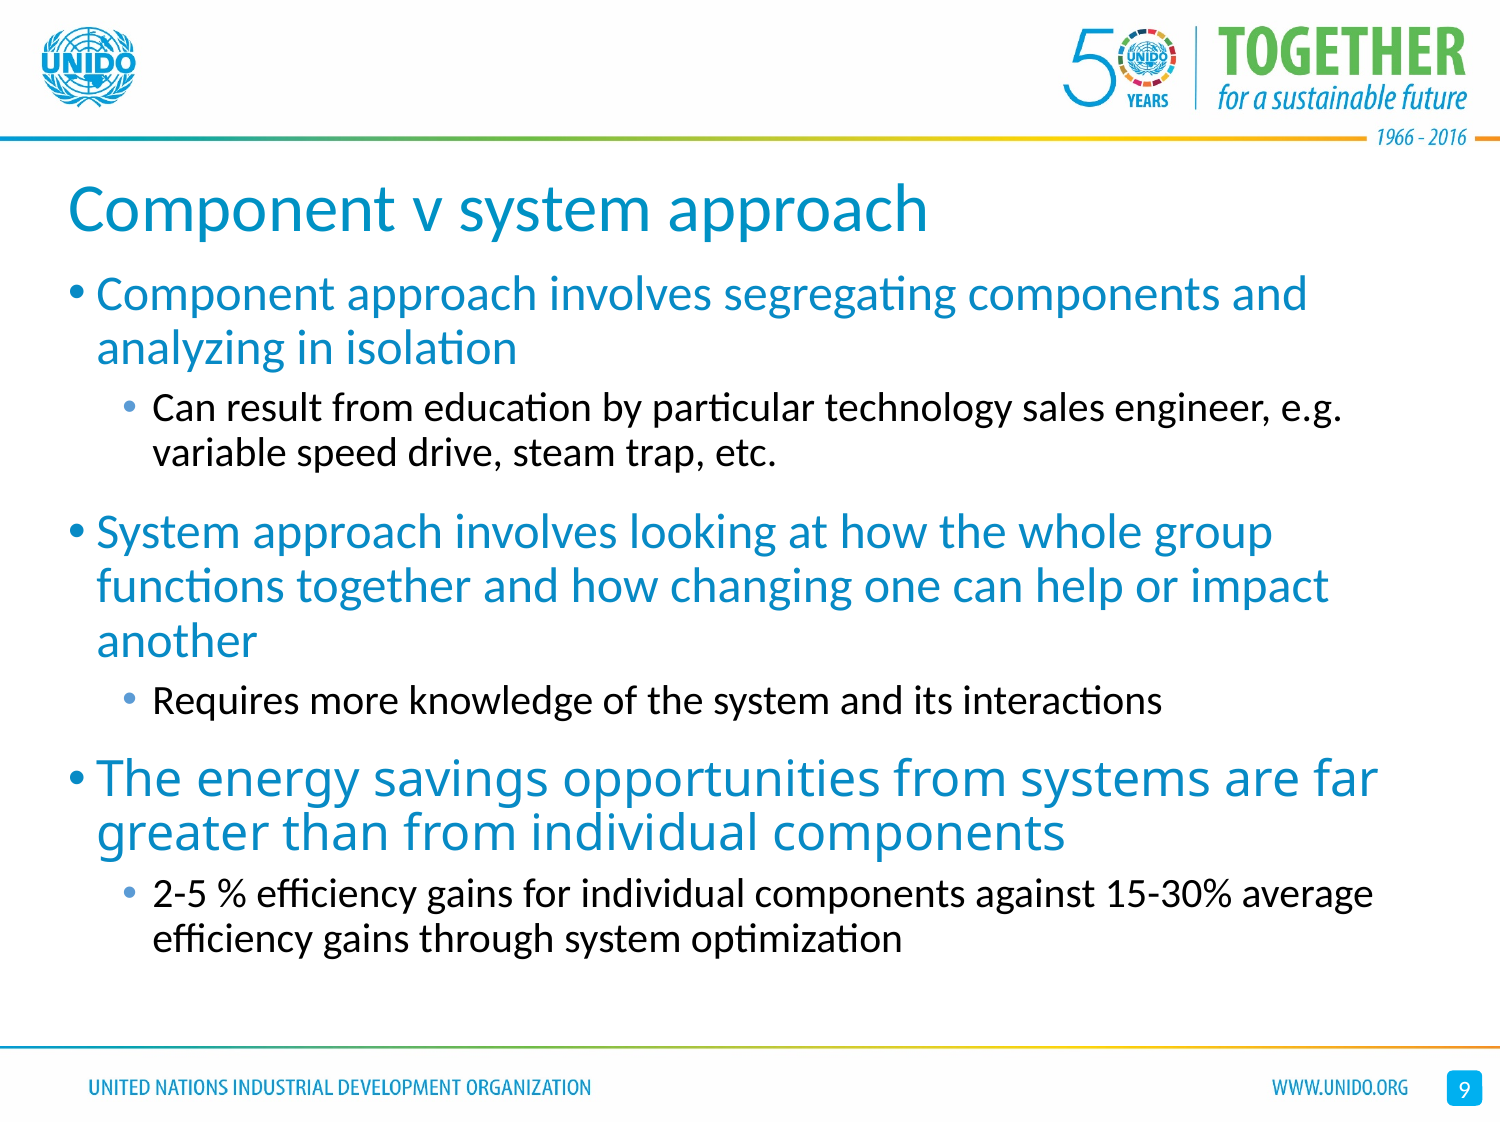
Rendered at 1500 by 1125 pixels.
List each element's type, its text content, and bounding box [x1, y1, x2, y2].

picture [0, 1046, 1500, 1122]
picture [0, 0, 1500, 147]
title Component v system approach [53, 145, 1436, 259]
list Component approach involves segregating components and analyzing in isolation Can result from education by particular technology sales engineer, e.g. variable speed drive, steam trap, etc. System approach involves looking at how the whole group functions together and how changing one can help or impact another Requires more knowledge of the system and its interactions The energy savings opportunities from systems are far greater than from individual components 2-5 % efficiency gains for individual components against 15-30% average efficiency gains through system optimization [53, 259, 1436, 981]
